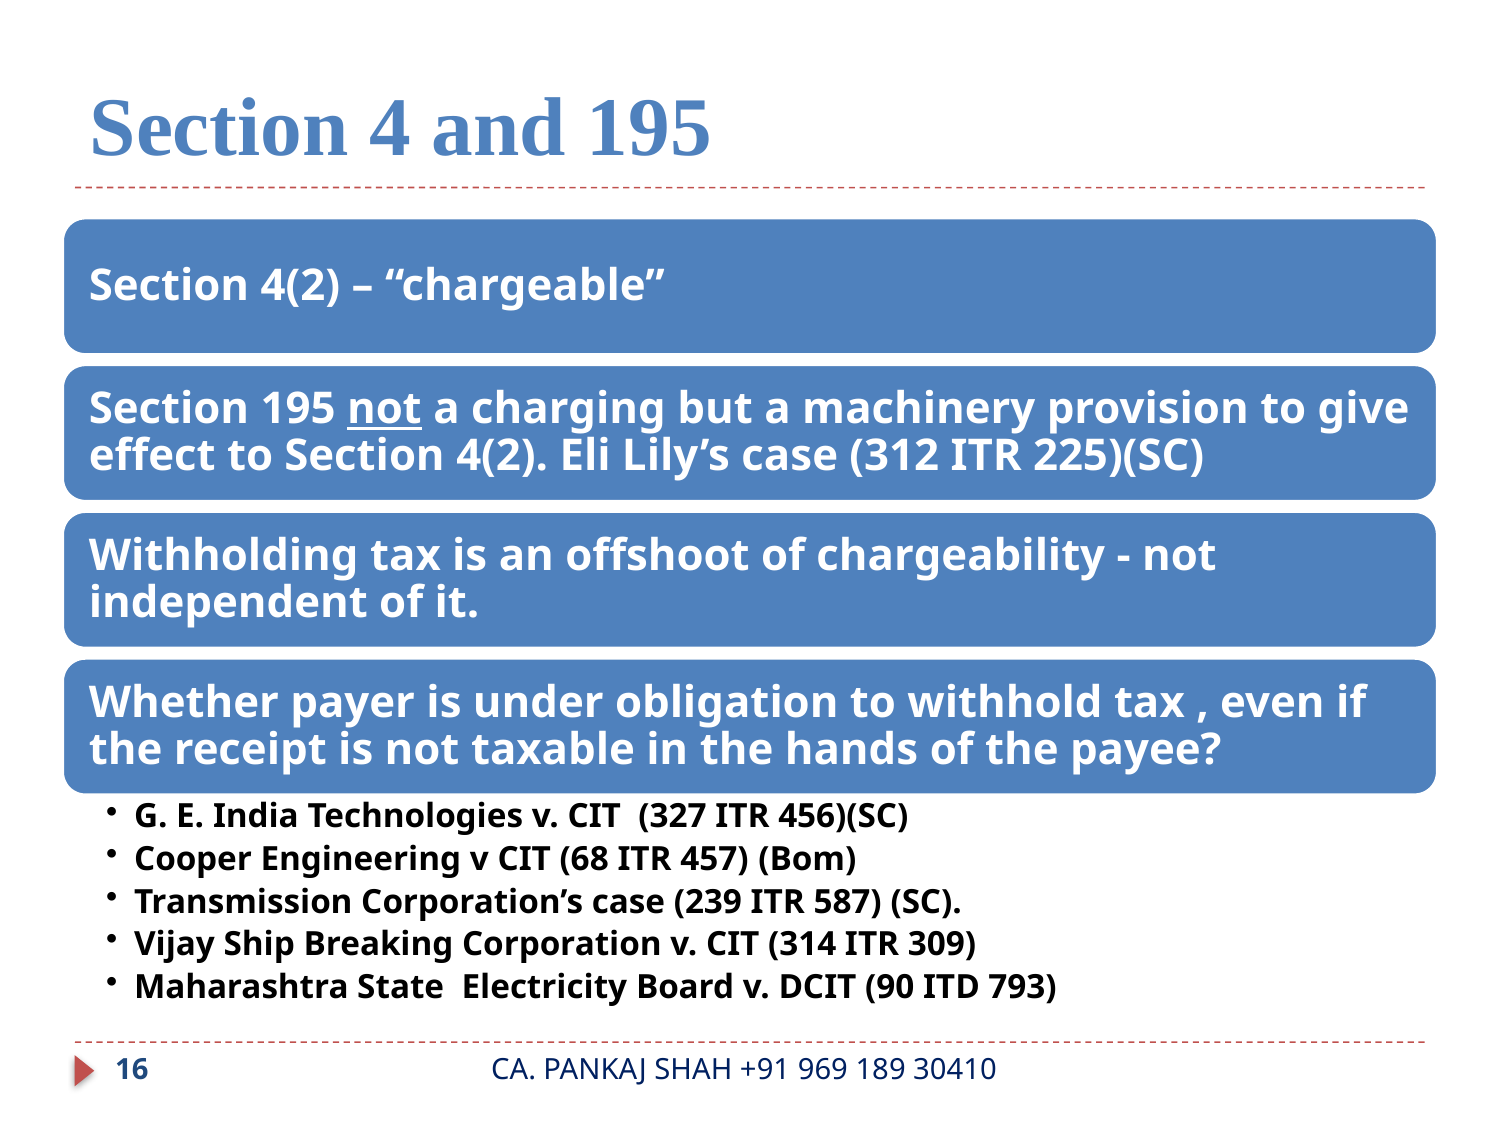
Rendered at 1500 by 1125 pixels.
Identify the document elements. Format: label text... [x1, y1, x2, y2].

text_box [62, 212, 1438, 1026]
title Section 4 and 195 [75, 24, 1425, 180]
text_box CA. PANKAJ SHAH +91 969 189 30410 [210, 1042, 1278, 1093]
slide_number 16 [100, 1042, 426, 1103]
